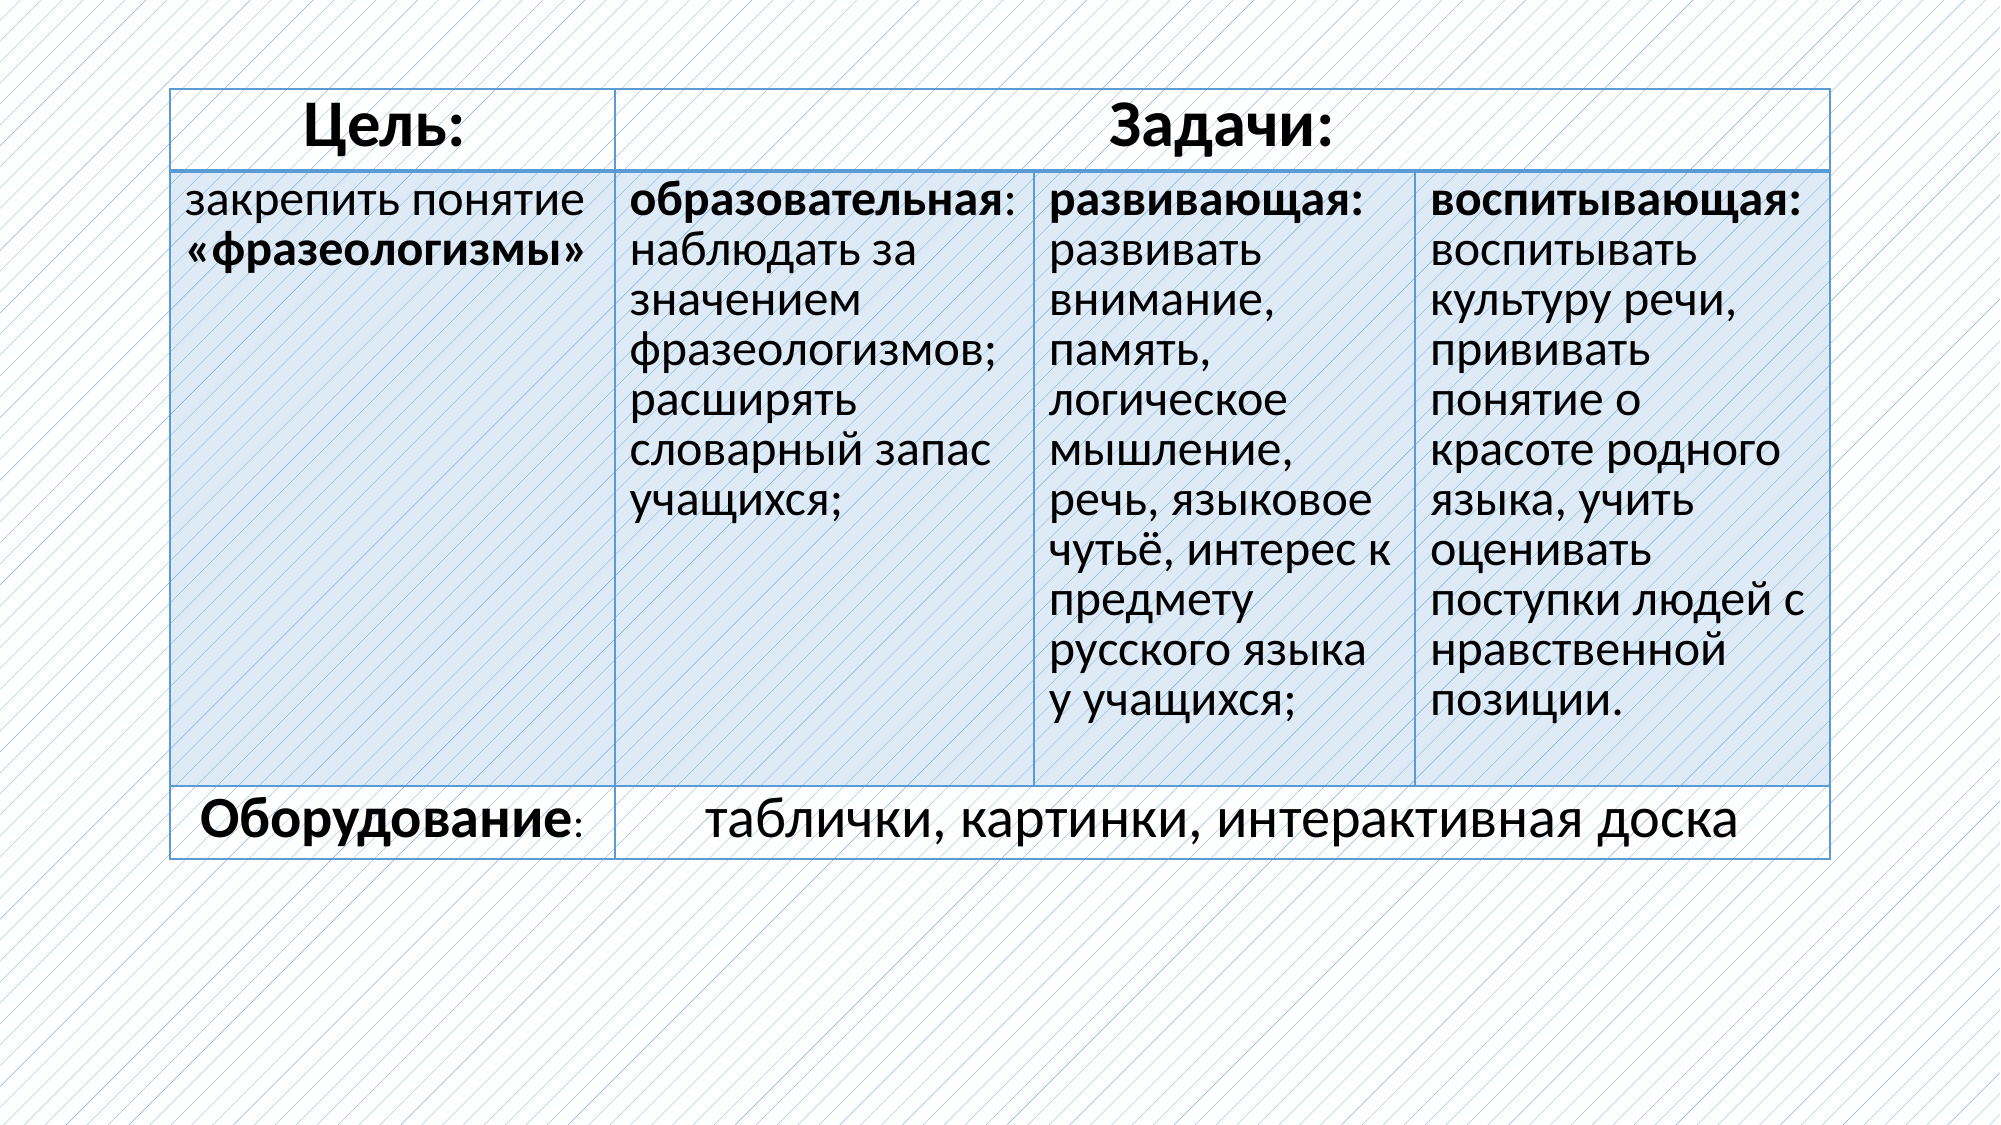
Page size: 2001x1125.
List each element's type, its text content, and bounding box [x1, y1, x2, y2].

table_cell таблички, картинки, интерактивная доска [616, 787, 1829, 858]
table_cell образовательная: наблюдать за значением фразеологизмов; расширять словарный запас учащихся; [616, 173, 1033, 785]
table_cell закрепить понятие «фразеологизмы» [171, 173, 614, 785]
table_header Задачи: [616, 90, 1829, 169]
table_header Цель: [171, 90, 614, 169]
table_cell развивающая: развивать внимание, память, логическое мышление, речь, языковое чутьё, интерес к предмету русского языка у учащихся; [1035, 173, 1414, 785]
table_cell воспитывающая: воспитывать культуру речи, прививать понятие о красоте родного языка, учить оценивать поступки людей с нравственной позиции. [1416, 173, 1829, 785]
table_cell Оборудование: [171, 787, 614, 858]
